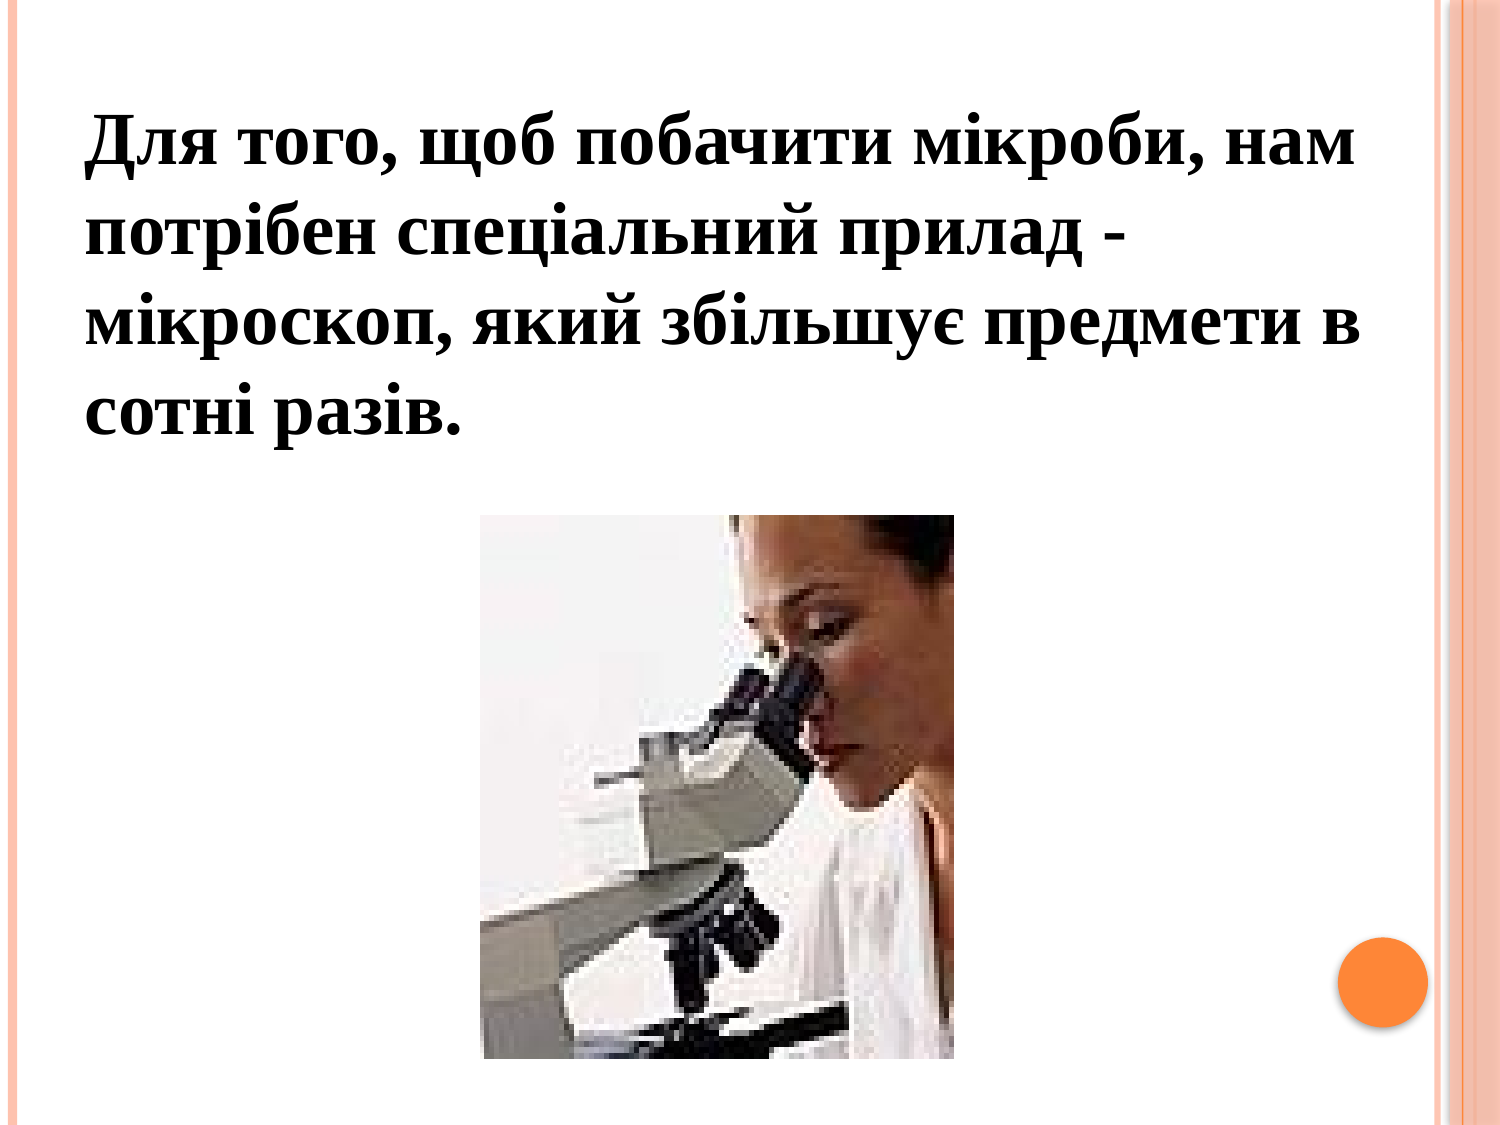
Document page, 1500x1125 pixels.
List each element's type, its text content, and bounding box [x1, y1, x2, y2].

picture [479, 515, 954, 1059]
text_box Для того, щоб побачити мікроби, нам потрібен спеціальний прилад - мікроскоп, який збільшує предмети в сотні разів. [70, 81, 1418, 457]
